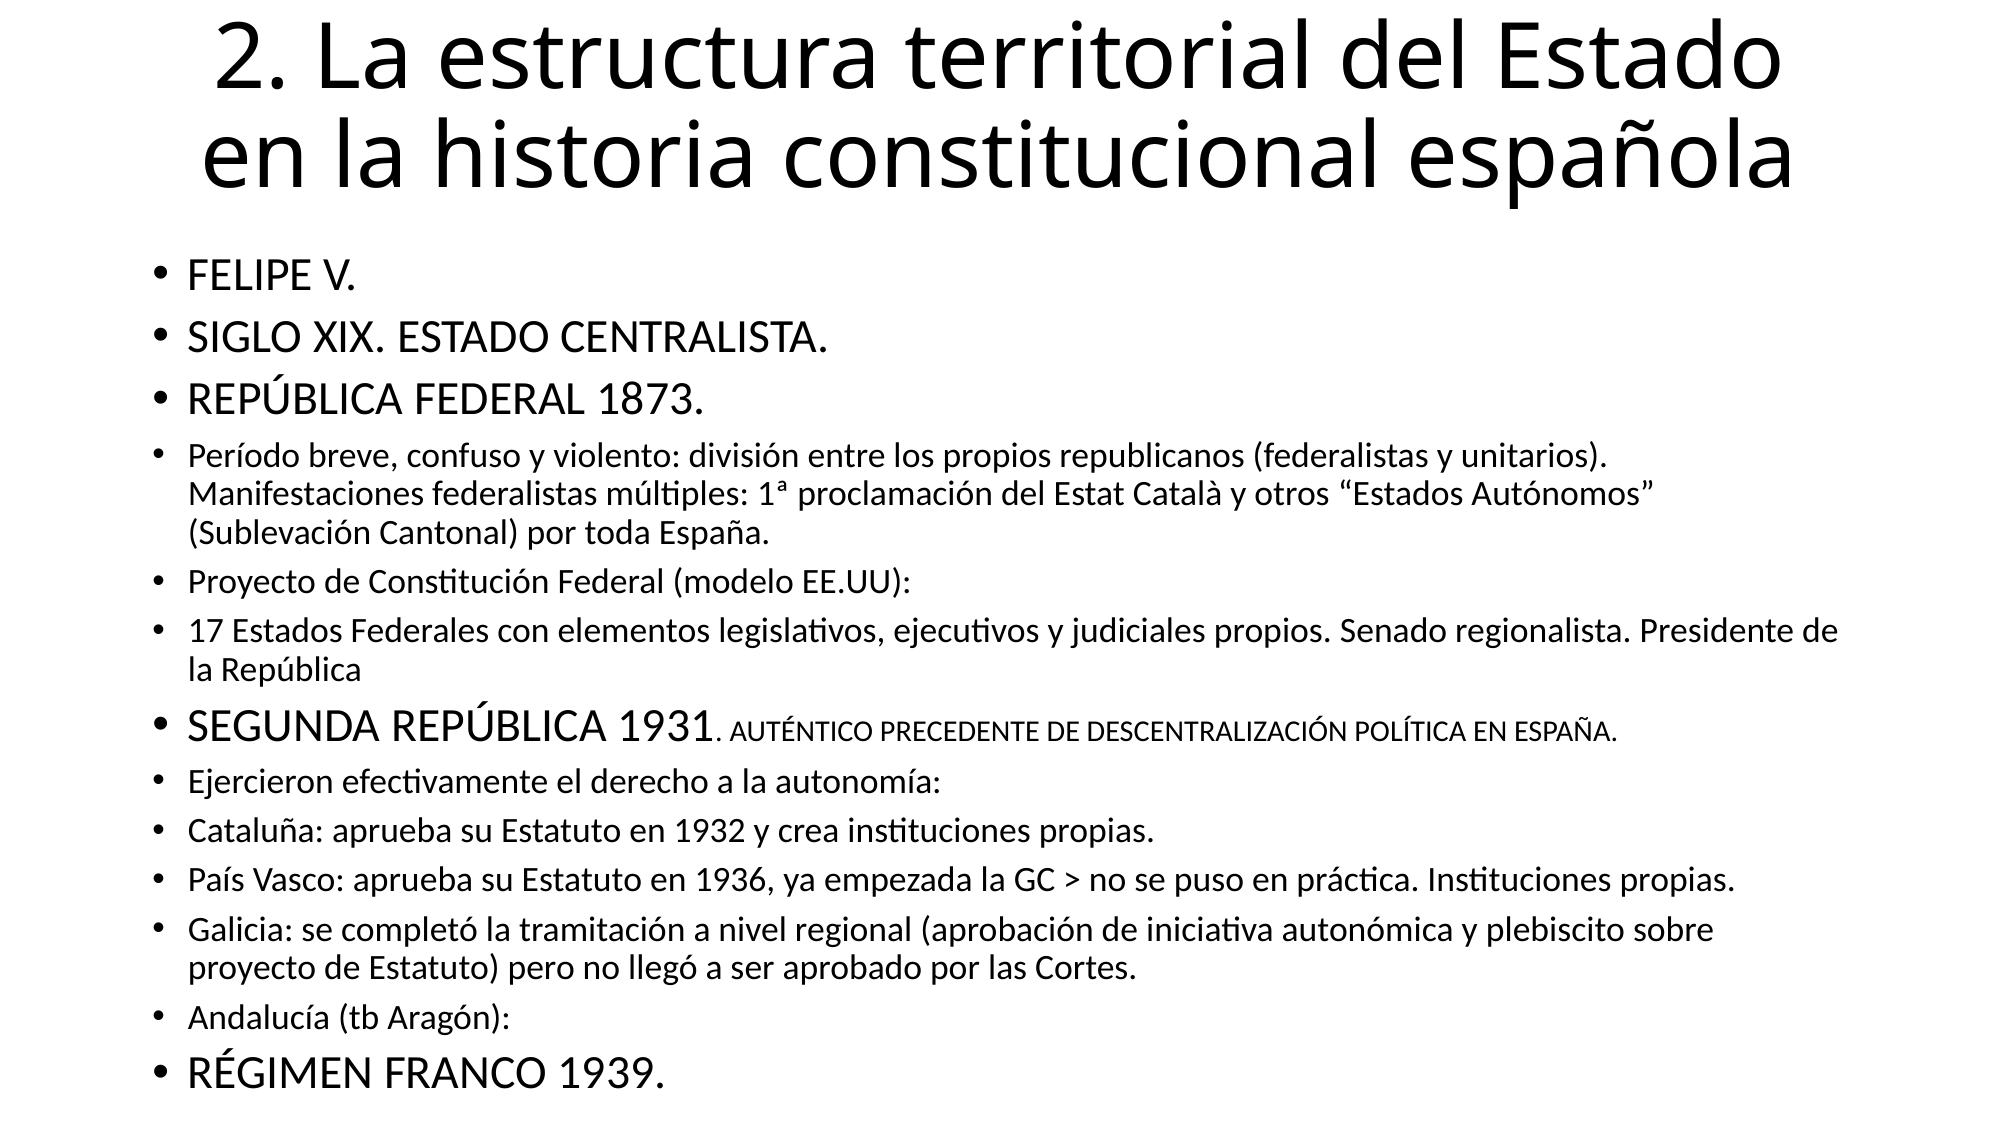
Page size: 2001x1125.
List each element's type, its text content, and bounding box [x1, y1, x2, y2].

title 2. La estructura territorial del Estado en la historia constitucional española [137, 0, 1863, 222]
list FELIPE V. SIGLO XIX. ESTADO CENTRALISTA. REPÚBLICA FEDERAL 1873. Período breve, confuso y violento: división entre los propios republicanos (federalistas y unitarios). Manifestaciones federalistas múltiples: 1ª proclamación del Estat Català y otros “Estados Autónomos” (Sublevación Cantonal) por toda España. Proyecto de Constitución Federal (modelo EE.UU): 17 Estados Federales con elementos legislativos, ejecutivos y judiciales propios. Senado regionalista. Presidente de la República SEGUNDA REPÚBLICA 1931. AUTÉNTICO PRECEDENTE DE DESCENTRALIZACIÓN POLÍTICA EN ESPAÑA. Ejercieron efectivamente el derecho a la autonomía: Cataluña: aprueba su Estatuto en 1932 y crea instituciones propias. País Vasco: aprueba su Estatuto en 1936, ya empezada la GC > no se puso en práctica. Instituciones propias. Galicia: se completó la tramitación a nivel regional (aprobación de iniciativa autonómica y plebiscito sobre proyecto de Estatuto) pero no llegó a ser aprobado por las Cortes. Andalucía (tb Aragón): RÉGIMEN FRANCO 1939. [137, 241, 1863, 1116]
